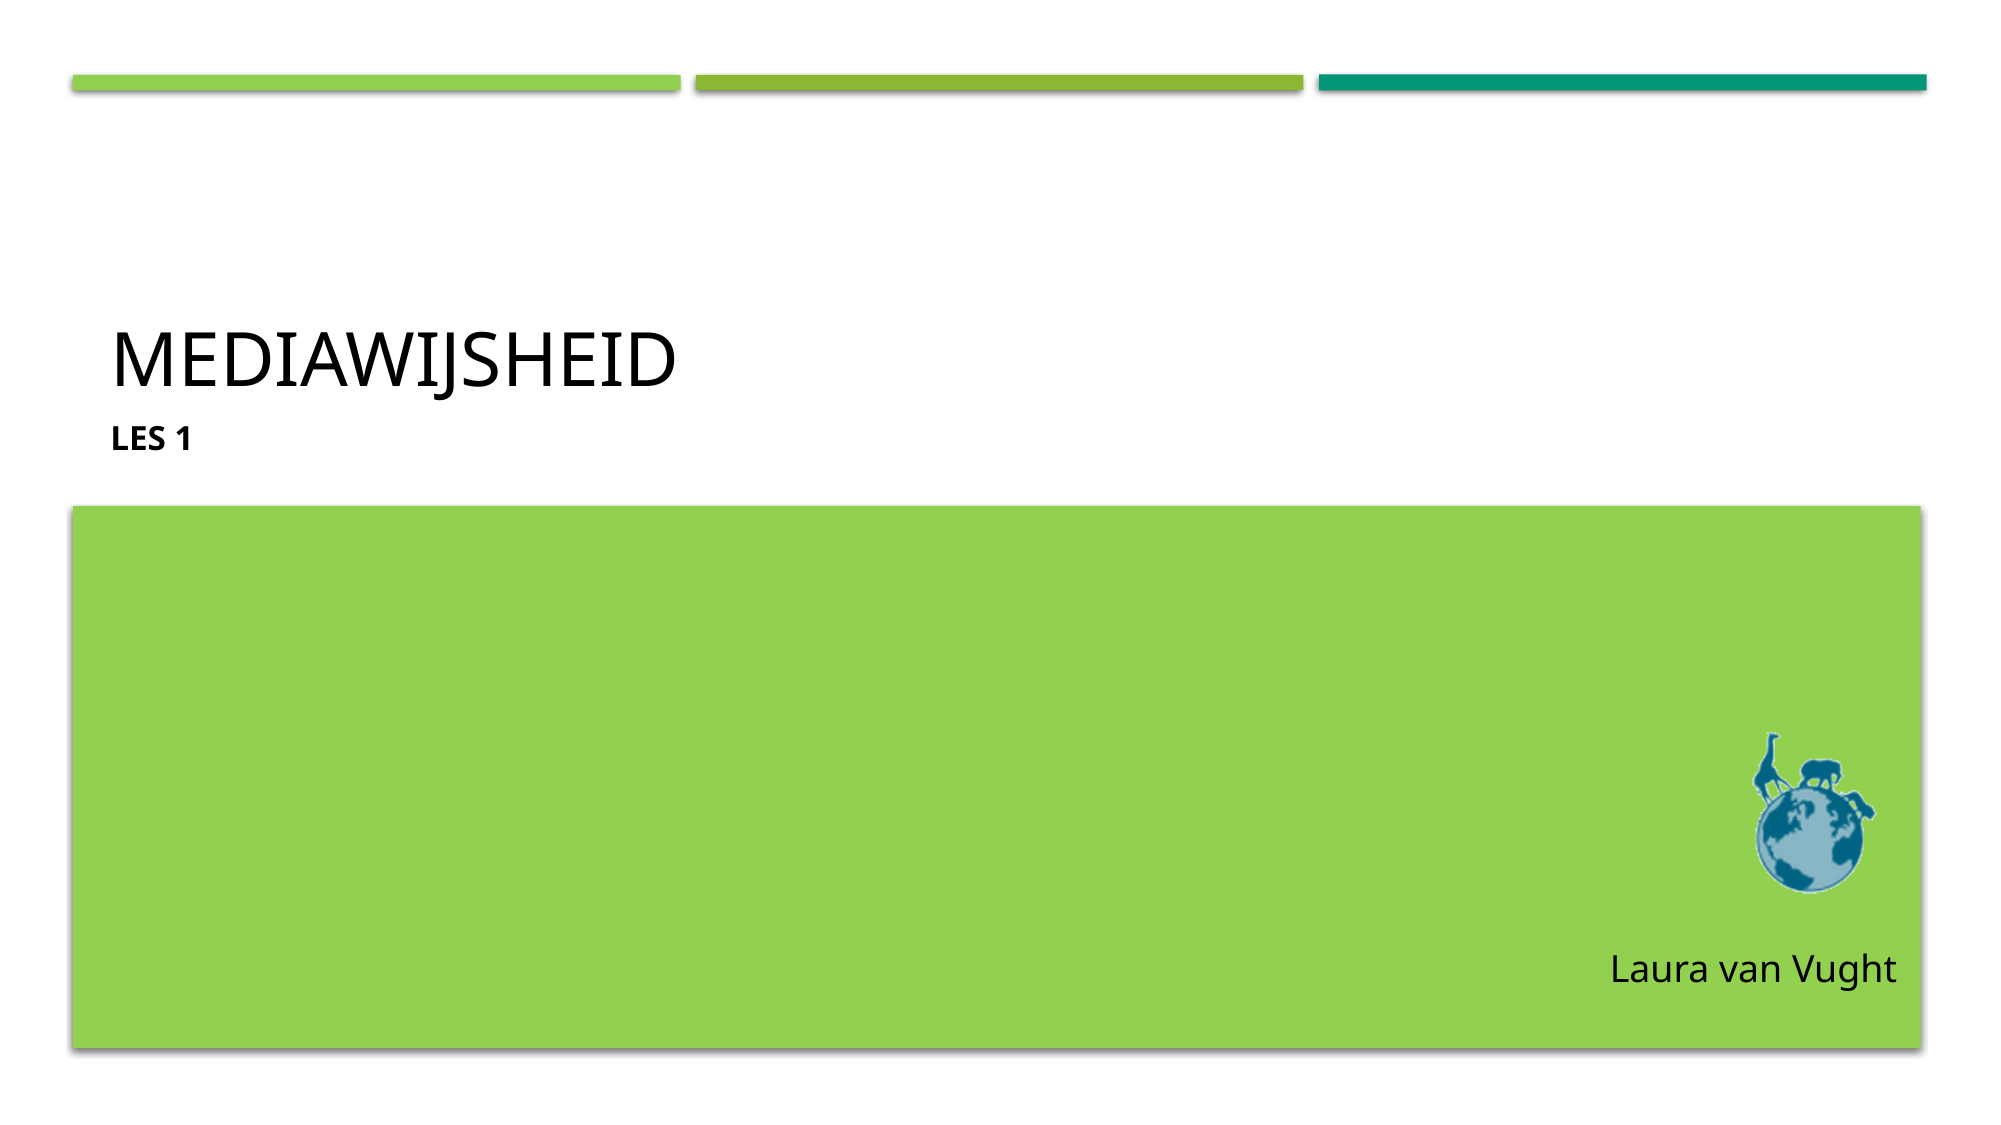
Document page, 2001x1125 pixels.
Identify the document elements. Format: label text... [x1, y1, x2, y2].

title Mediawijsheid [95, 167, 1899, 409]
text_box Laura van Vught [1595, 937, 1916, 1043]
picture [1731, 716, 1900, 897]
subtitle Les 1 [95, 409, 1899, 507]
